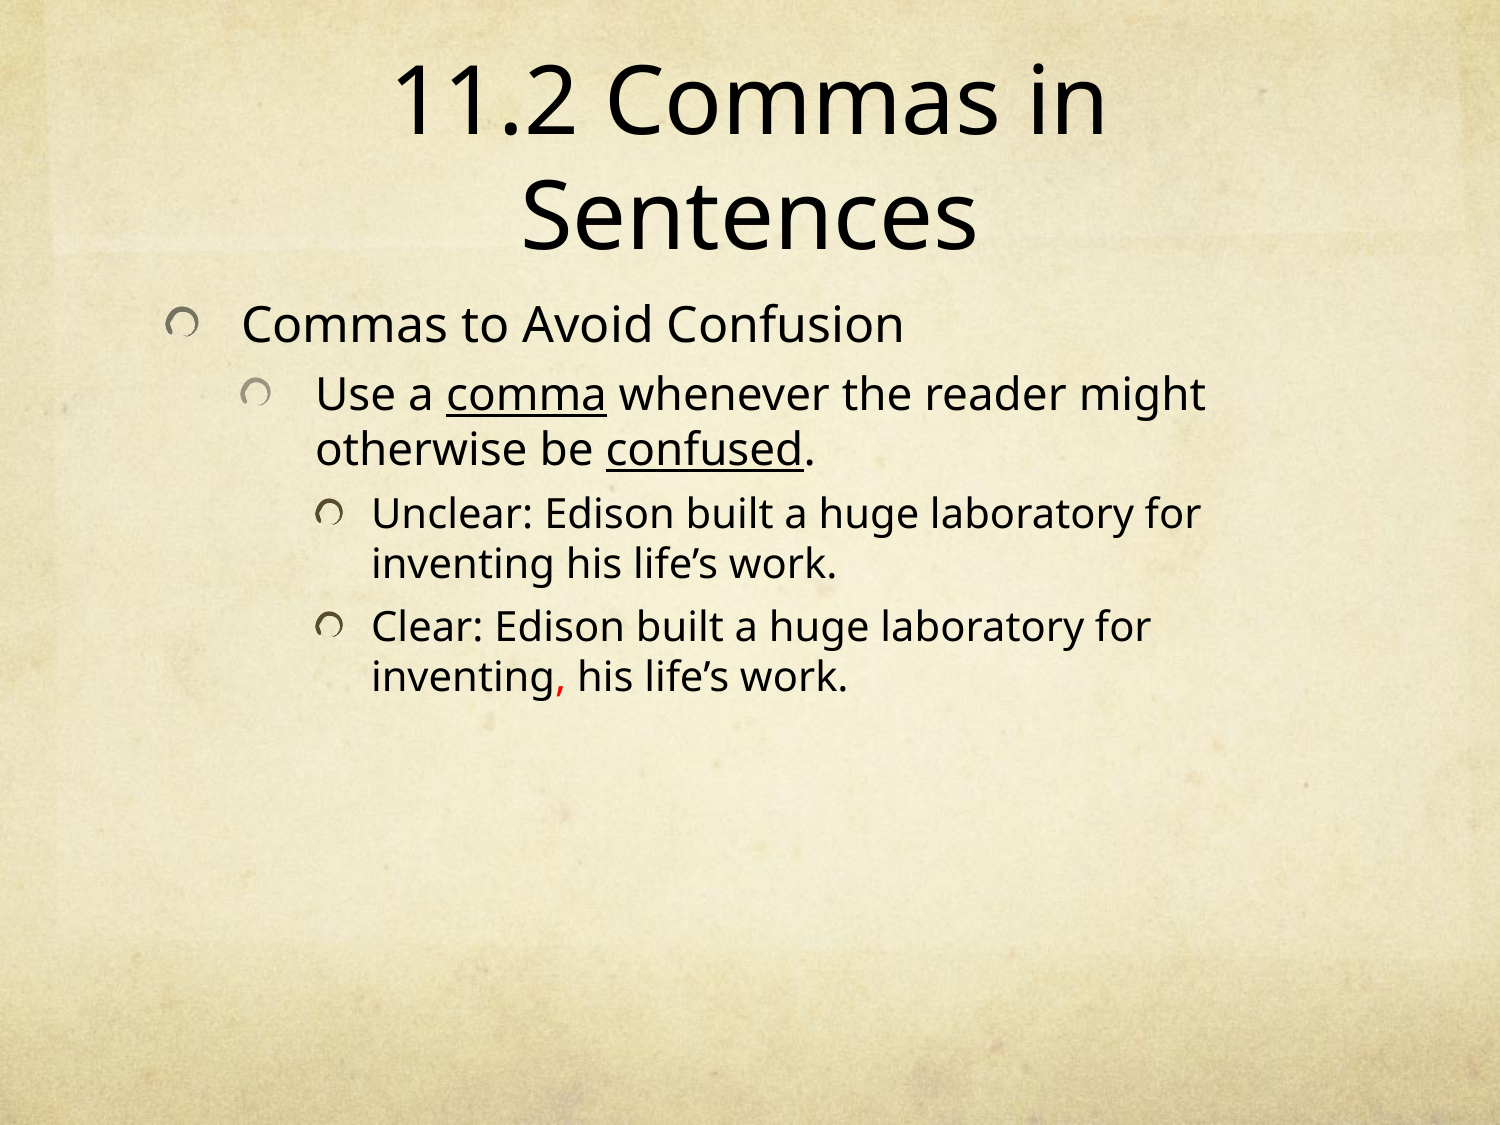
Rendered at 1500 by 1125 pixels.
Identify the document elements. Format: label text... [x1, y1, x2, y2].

list Commas to Avoid Confusion Use a comma whenever the reader might otherwise be confused. Unclear: Edison built a huge laboratory for inventing his life’s work. Clear: Edison built a huge laboratory for inventing, his life’s work. [150, 284, 1350, 950]
picture [0, 0, 1500, 1125]
title 11.2 Commas in Sentences [150, 82, 1350, 225]
